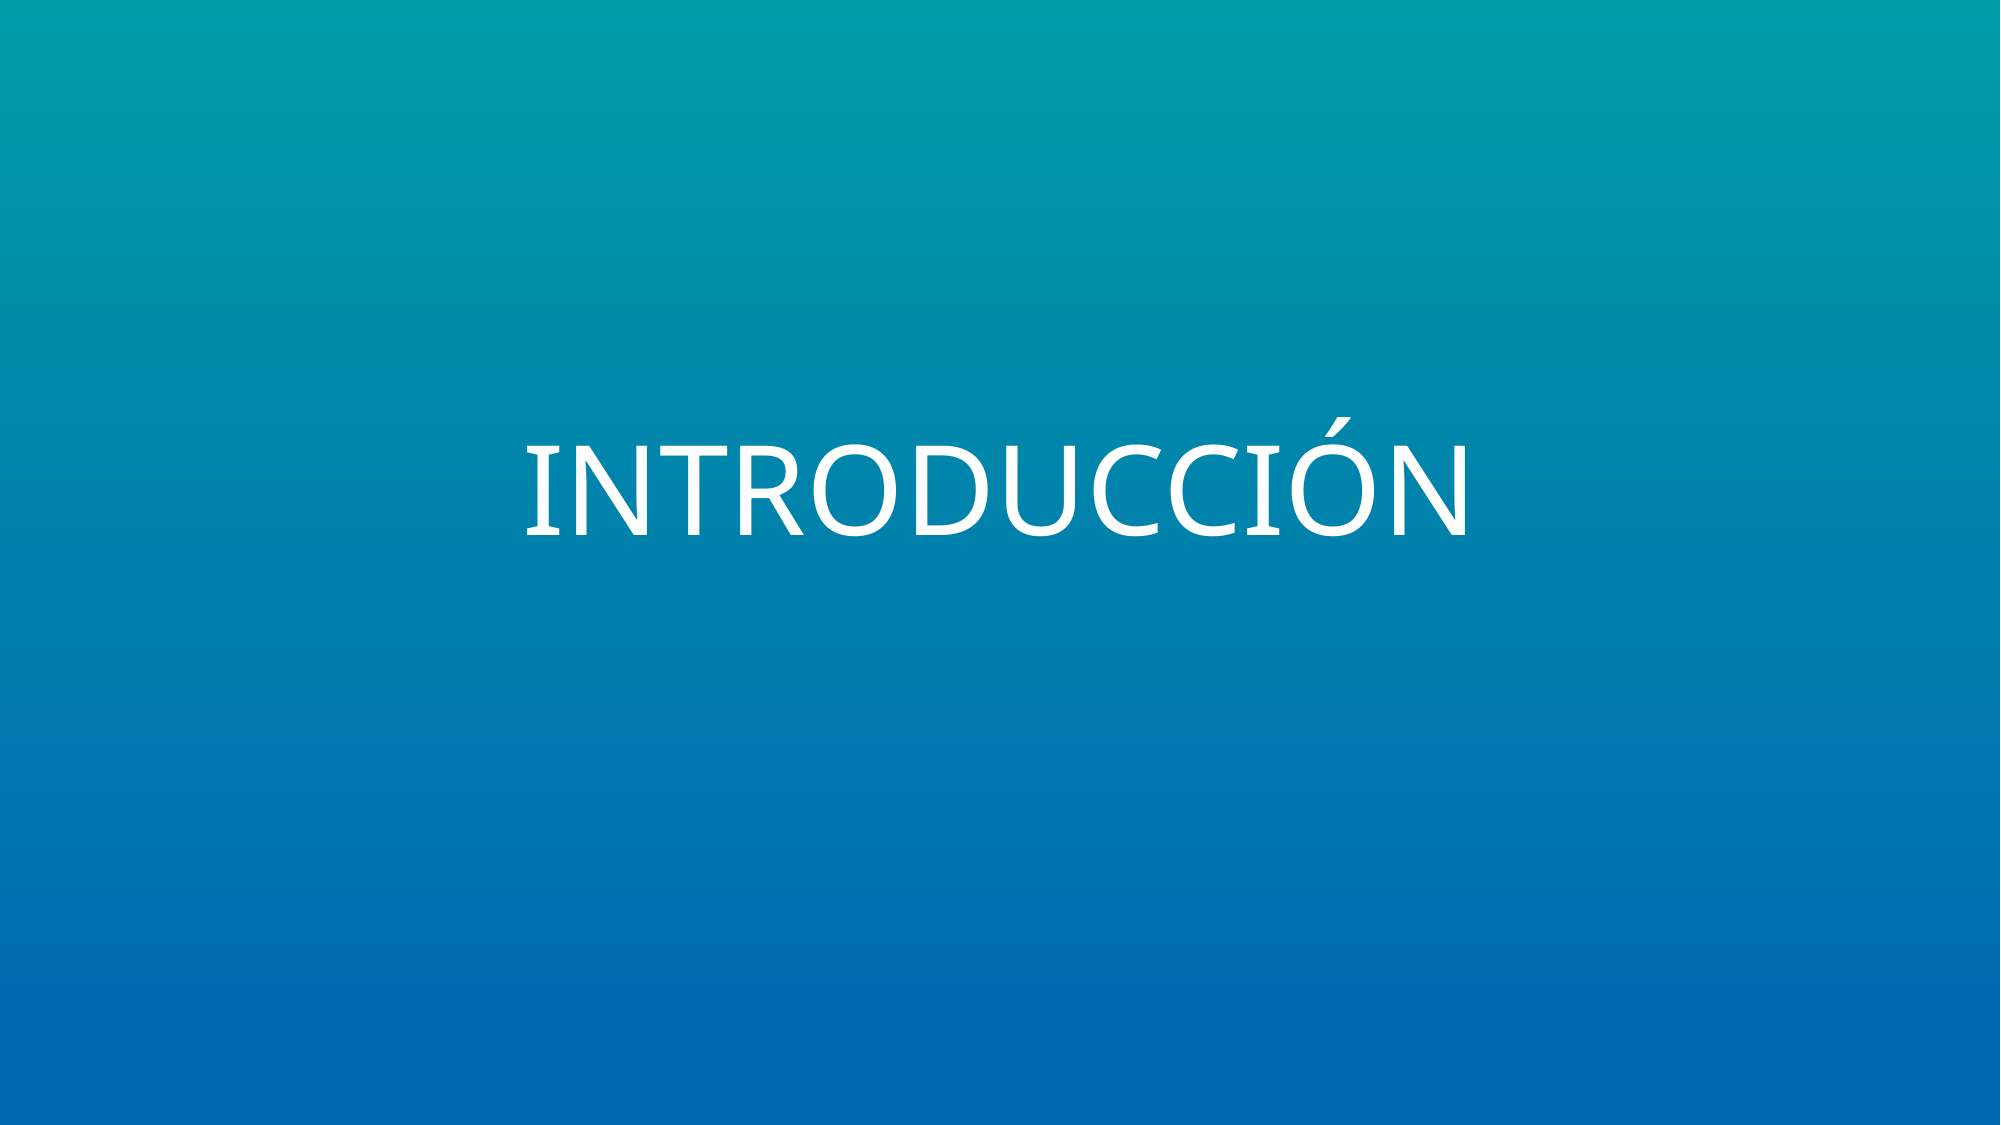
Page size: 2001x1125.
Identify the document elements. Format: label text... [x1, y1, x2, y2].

text_box INTRODUCCIÓN [0, 403, 2000, 569]
